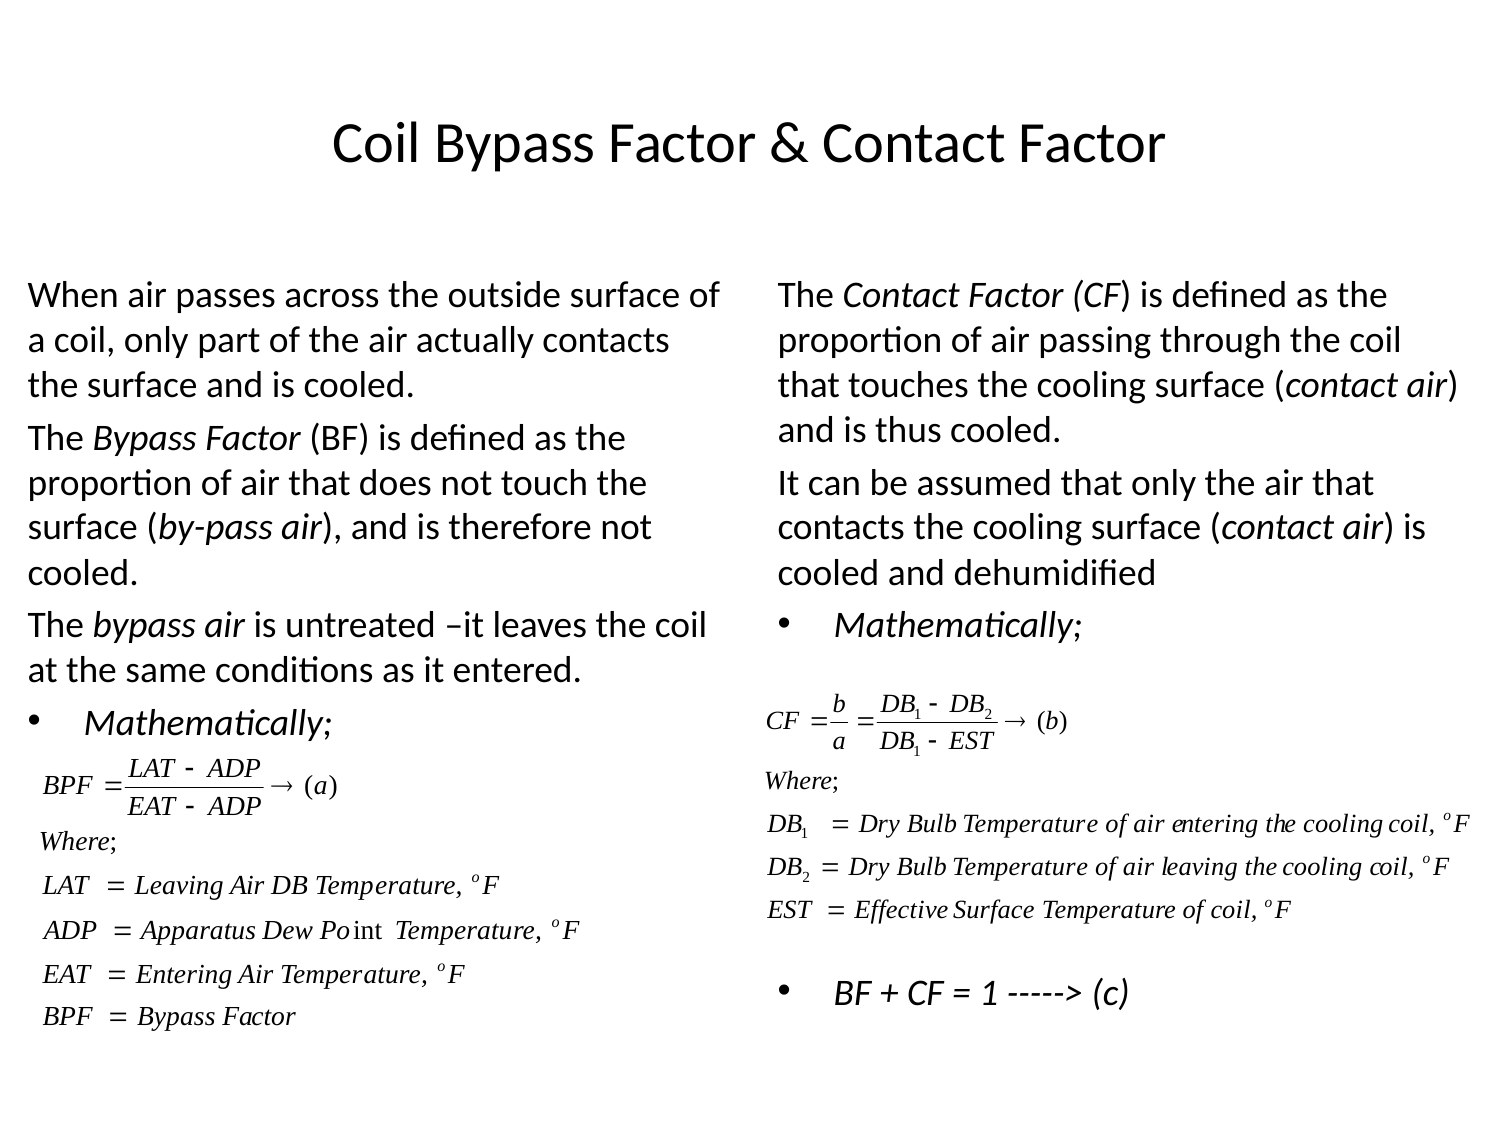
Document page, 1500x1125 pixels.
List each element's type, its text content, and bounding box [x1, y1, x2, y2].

title Coil Bypass Factor & Contact Factor [75, 45, 1425, 233]
list The Contact Factor (CF) is defined as the proportion of air passing through the coil that touches the cooling surface (contact air) and is thus cooled. It can be assumed that only the air that contacts the cooling surface (contact air) is cooled and dehumidified Mathematically; BF + CF = 1 -----> (c) [762, 940, 1475, 1088]
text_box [762, 687, 1478, 932]
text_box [37, 749, 588, 1038]
list The Contact Factor (CF) is defined as the proportion of air passing through the coil that touches the cooling surface (contact air) and is thus cooled. It can be assumed that only the air that contacts the cooling surface (contact air) is cooled and dehumidified Mathematically; BF + CF = 1 -----> (c) [762, 262, 1475, 686]
list When air passes across the outside surface of a coil, only part of the air actually contacts the surface and is cooled. The Bypass Factor (BF) is defined as the proportion of air that does not touch the surface (by-pass air), and is therefore not cooled. The bypass air is untreated –it leaves the coil at the same conditions as it entered. Mathematically; [12, 262, 738, 1075]
